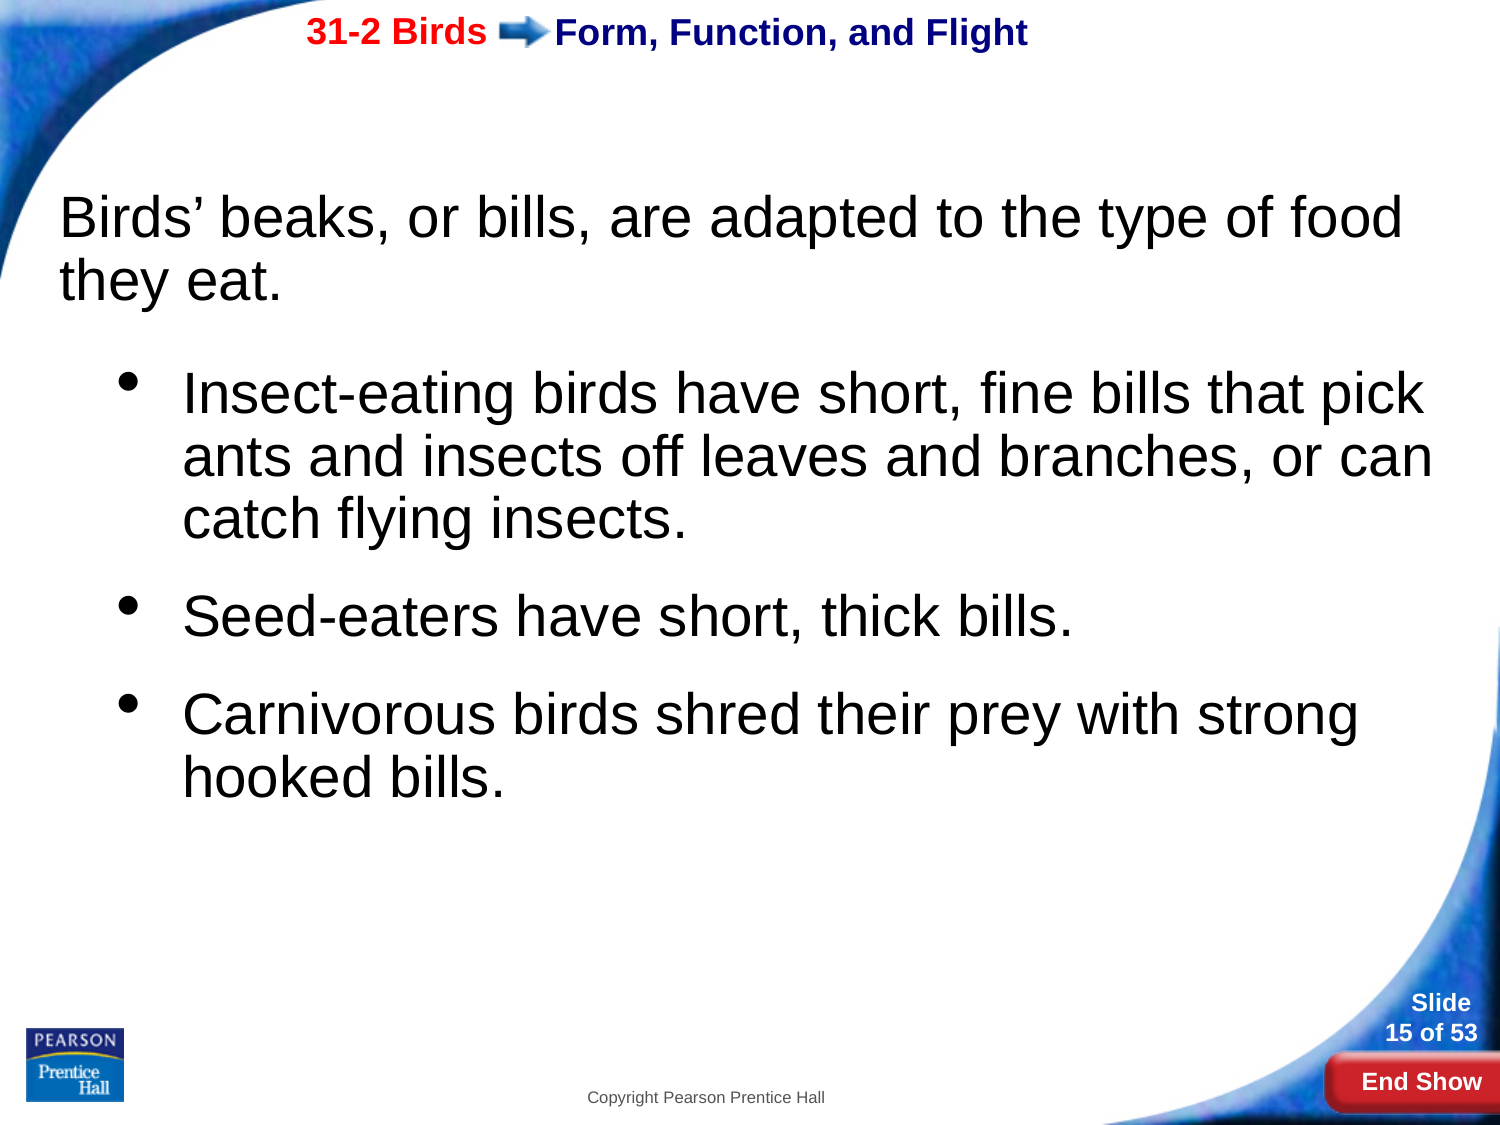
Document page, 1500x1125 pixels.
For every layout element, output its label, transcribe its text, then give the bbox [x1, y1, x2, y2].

footer Copyright Pearson Prentice Hall [468, 1078, 945, 1105]
list Birds’ beaks, or bills, are adapted to the type of food they eat. Insect-eating birds have short, fine bills that pick ants and insects off leaves and branches, or can catch flying insects. Seed-eaters have short, thick bills. Carnivorous birds shred their prey with strong hooked bills. [44, 179, 1463, 976]
picture [0, 0, 1500, 1125]
title Form, Function, and Flight [539, 0, 1209, 76]
